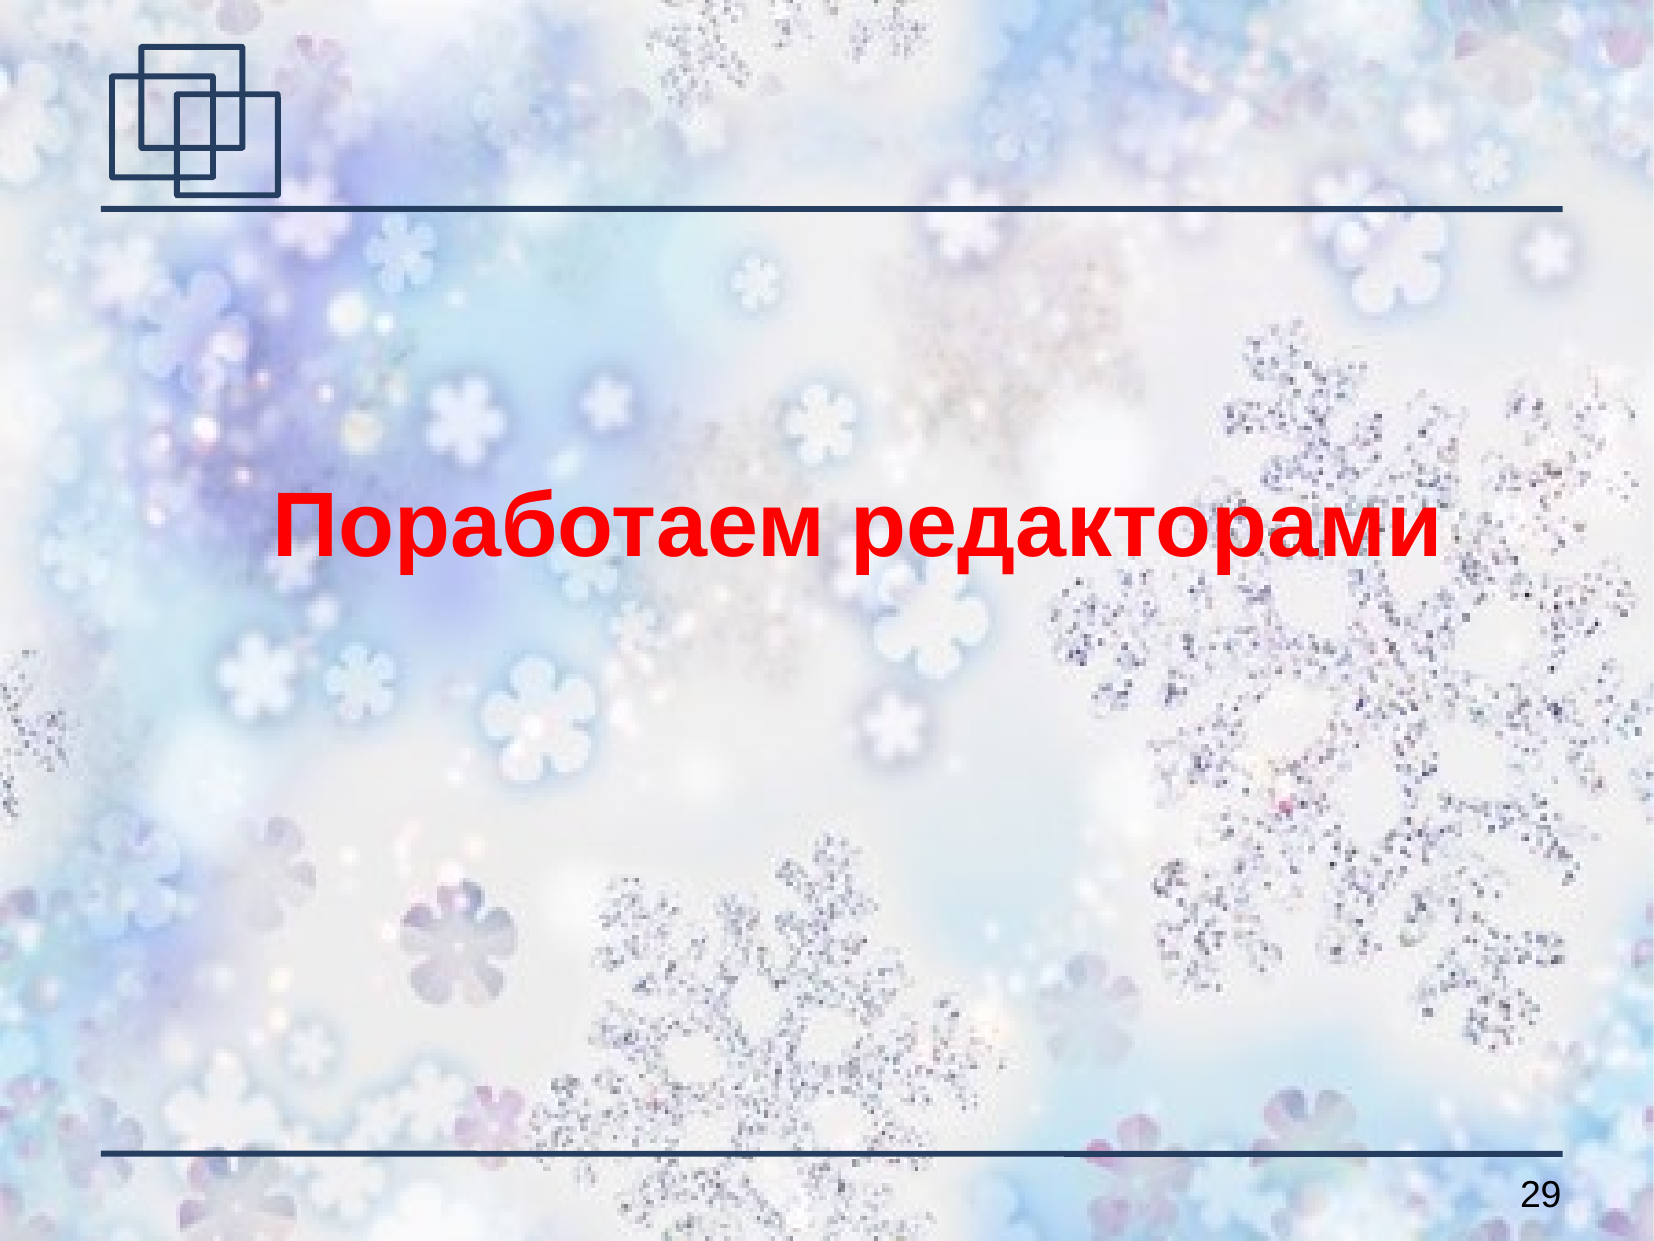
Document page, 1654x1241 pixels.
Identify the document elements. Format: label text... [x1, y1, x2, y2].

text_box Поработаем редакторами [257, 467, 1460, 585]
picture [0, 0, 1654, 1241]
